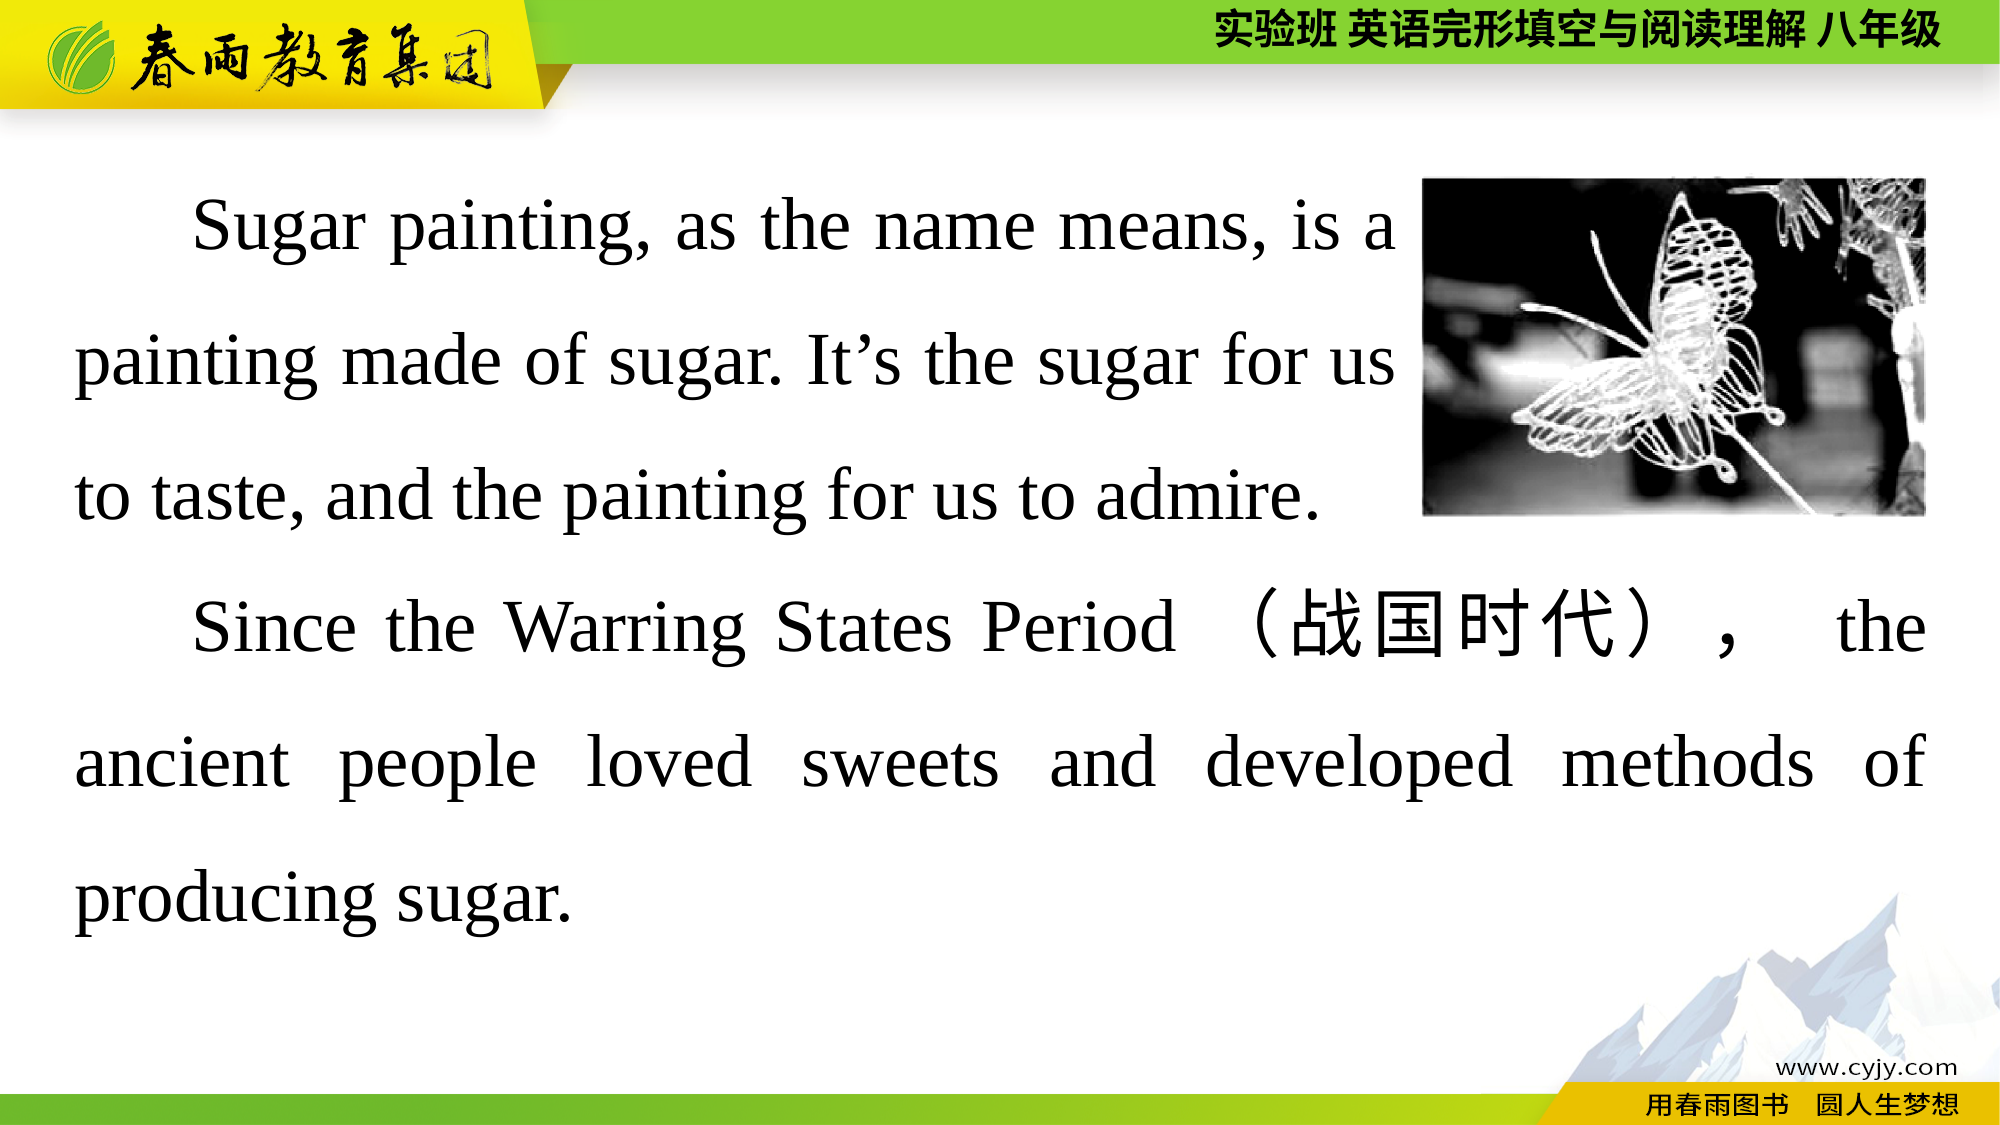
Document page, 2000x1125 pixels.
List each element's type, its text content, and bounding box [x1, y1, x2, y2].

text_box Since the Warring States Period（战国时代）， the ancient people loved sweets and developed methods of producing sugar. [59, 523, 1944, 944]
list Sugar painting, as the name means, is a painting made of sugar. It’s the sugar for us to taste, and the painting for us to admire. [59, 122, 1414, 523]
picture [0, 0, 2000, 1125]
